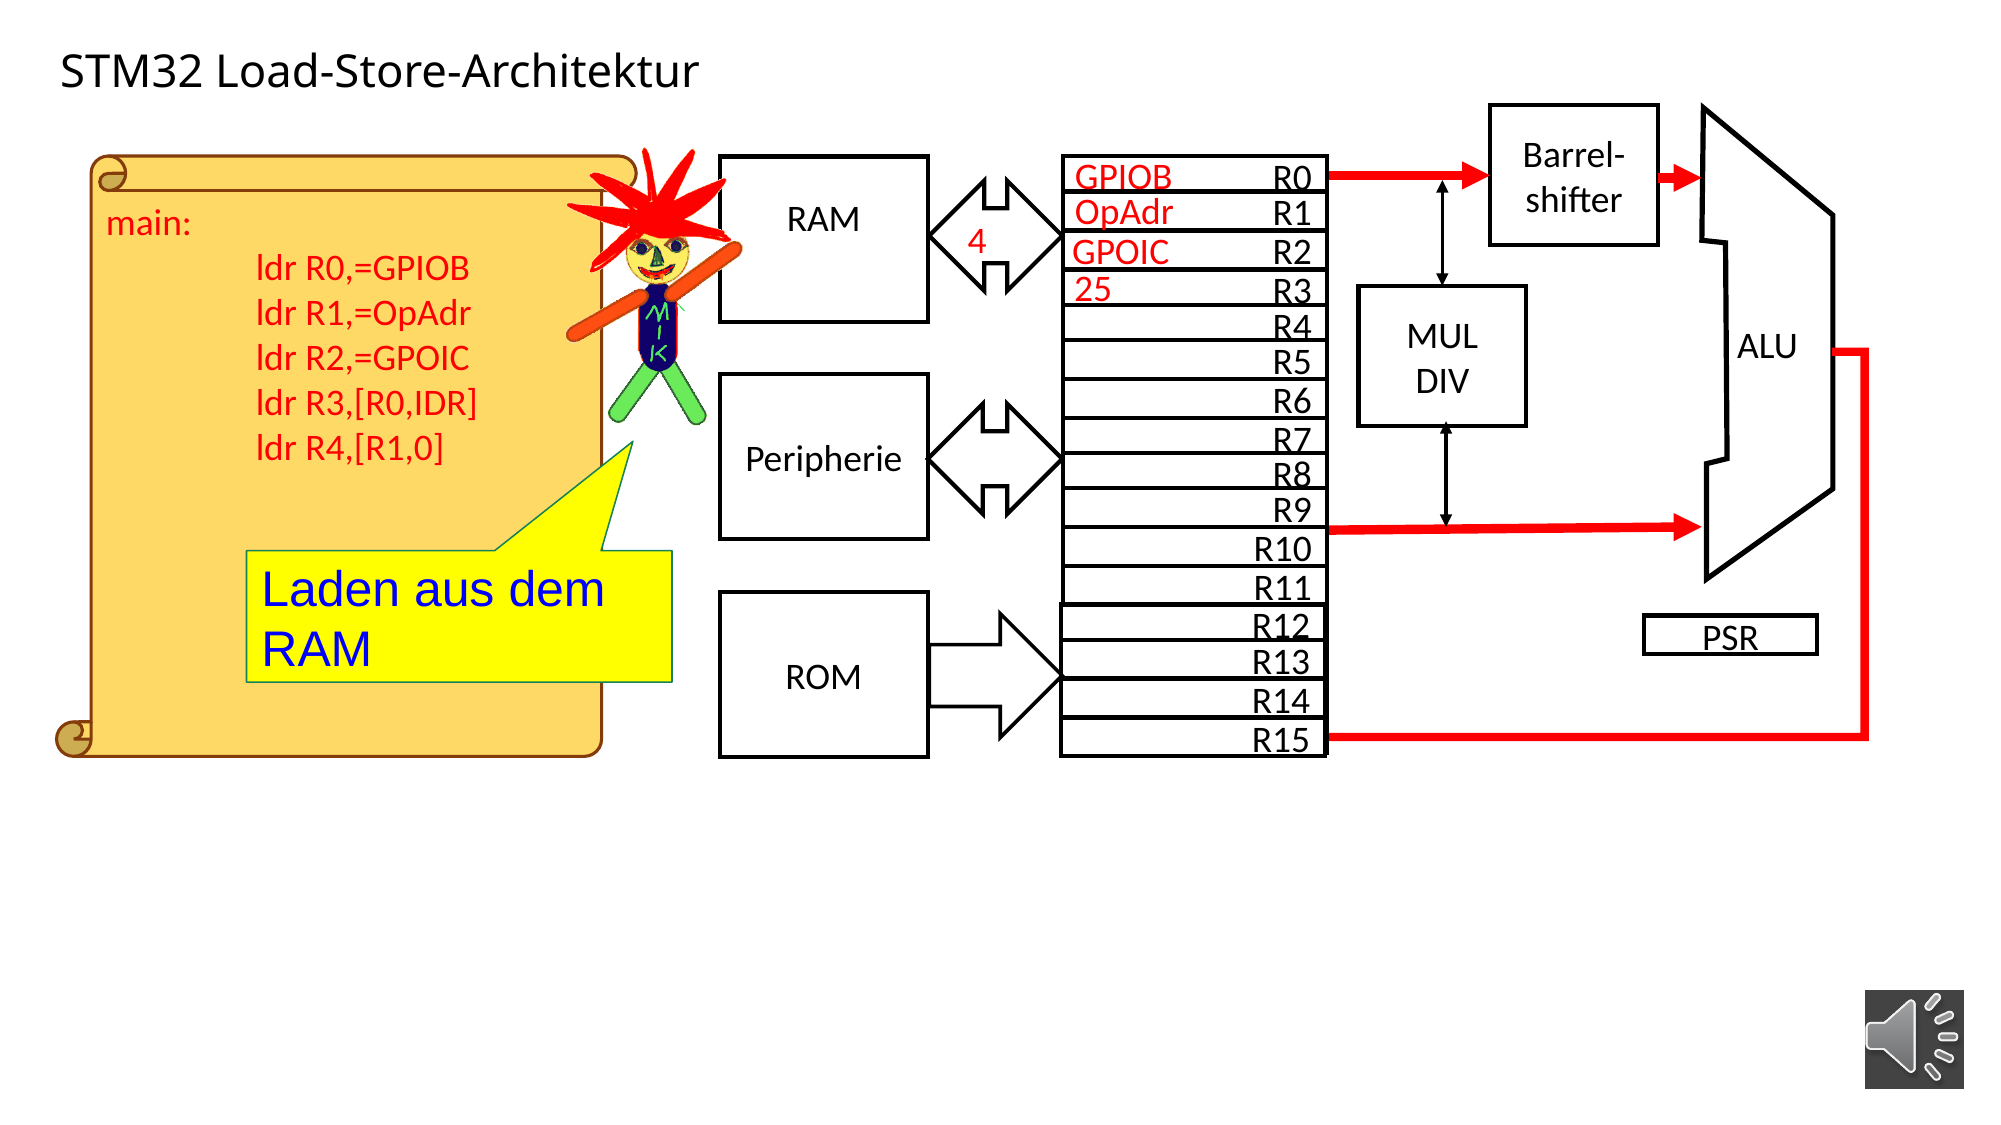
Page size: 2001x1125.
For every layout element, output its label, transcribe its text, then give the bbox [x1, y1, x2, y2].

text_box main: ldr R0,=GPIOB ldr R1,=OpAdr ldr R2,=GPOIC ldr R3,[R0,IDR] ldr R4,[R1,0] [55, 154, 603, 758]
title STM32 Load-Store-Architektur [24, 30, 737, 106]
picture [1864, 989, 1965, 1090]
text_box Laden aus dem RAM [246, 441, 672, 683]
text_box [720, 105, 1865, 757]
picture [547, 140, 754, 432]
